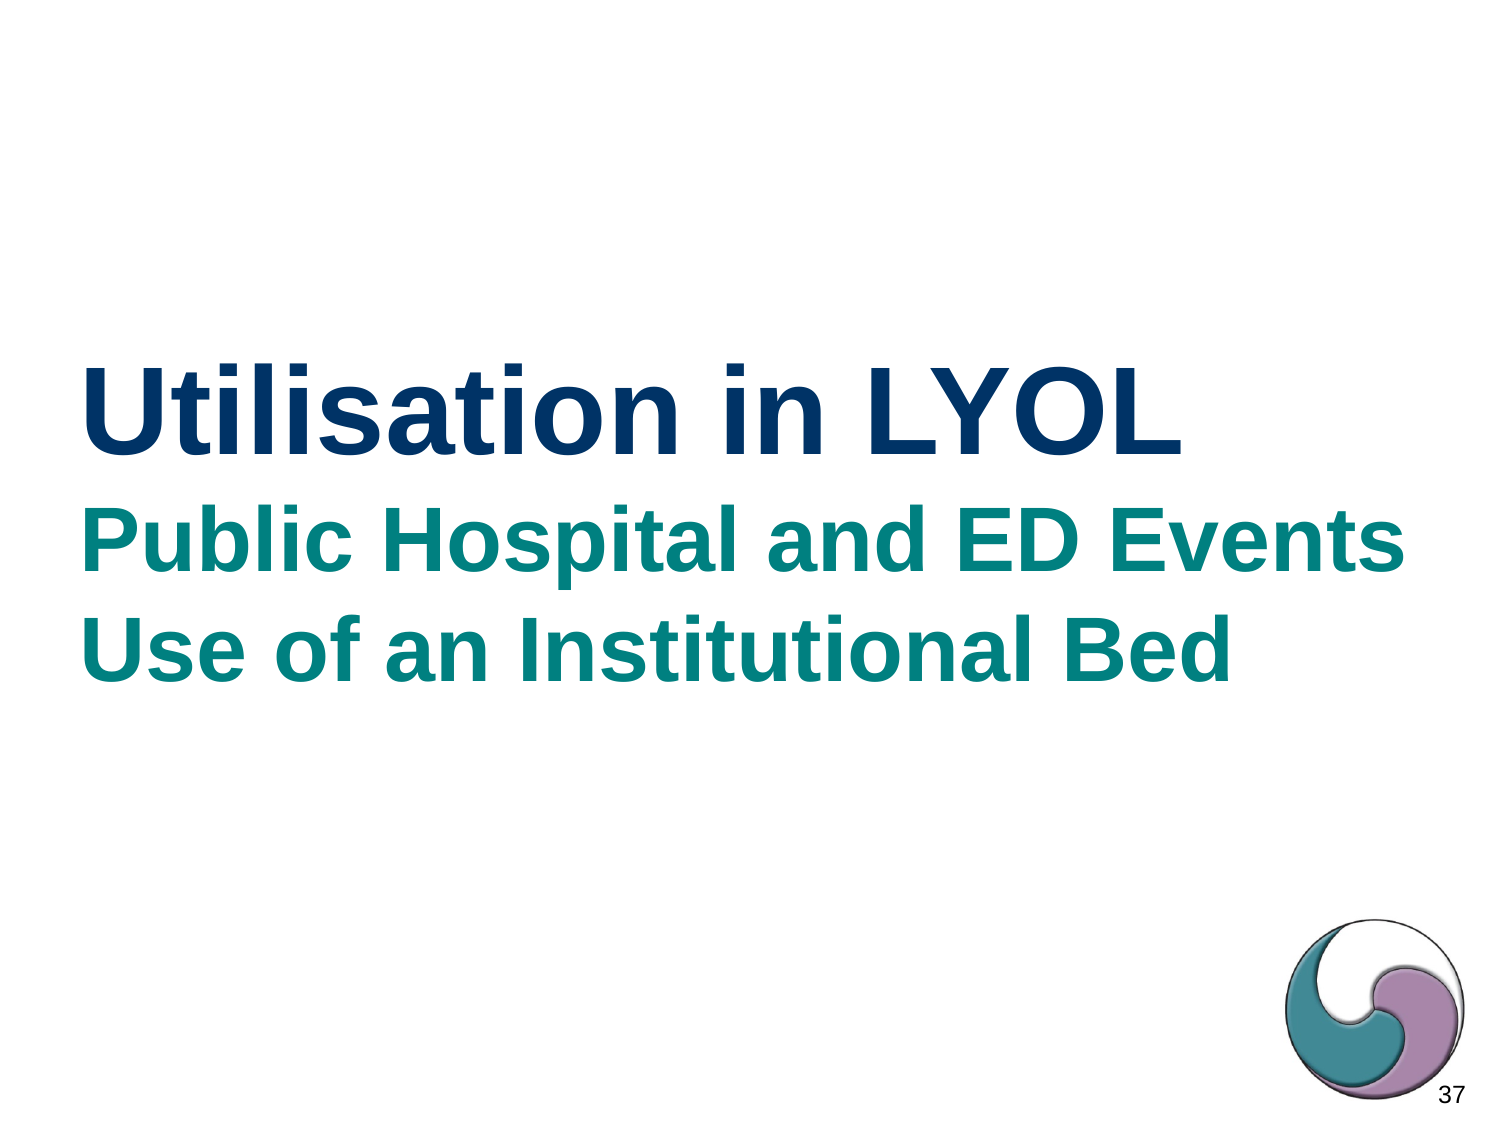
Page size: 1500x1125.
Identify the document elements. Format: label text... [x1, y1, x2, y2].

picture [1281, 916, 1468, 1101]
title Utilisation in LYOL Public Hospital and ED Events Use of an Institutional Bed [64, 420, 1500, 609]
